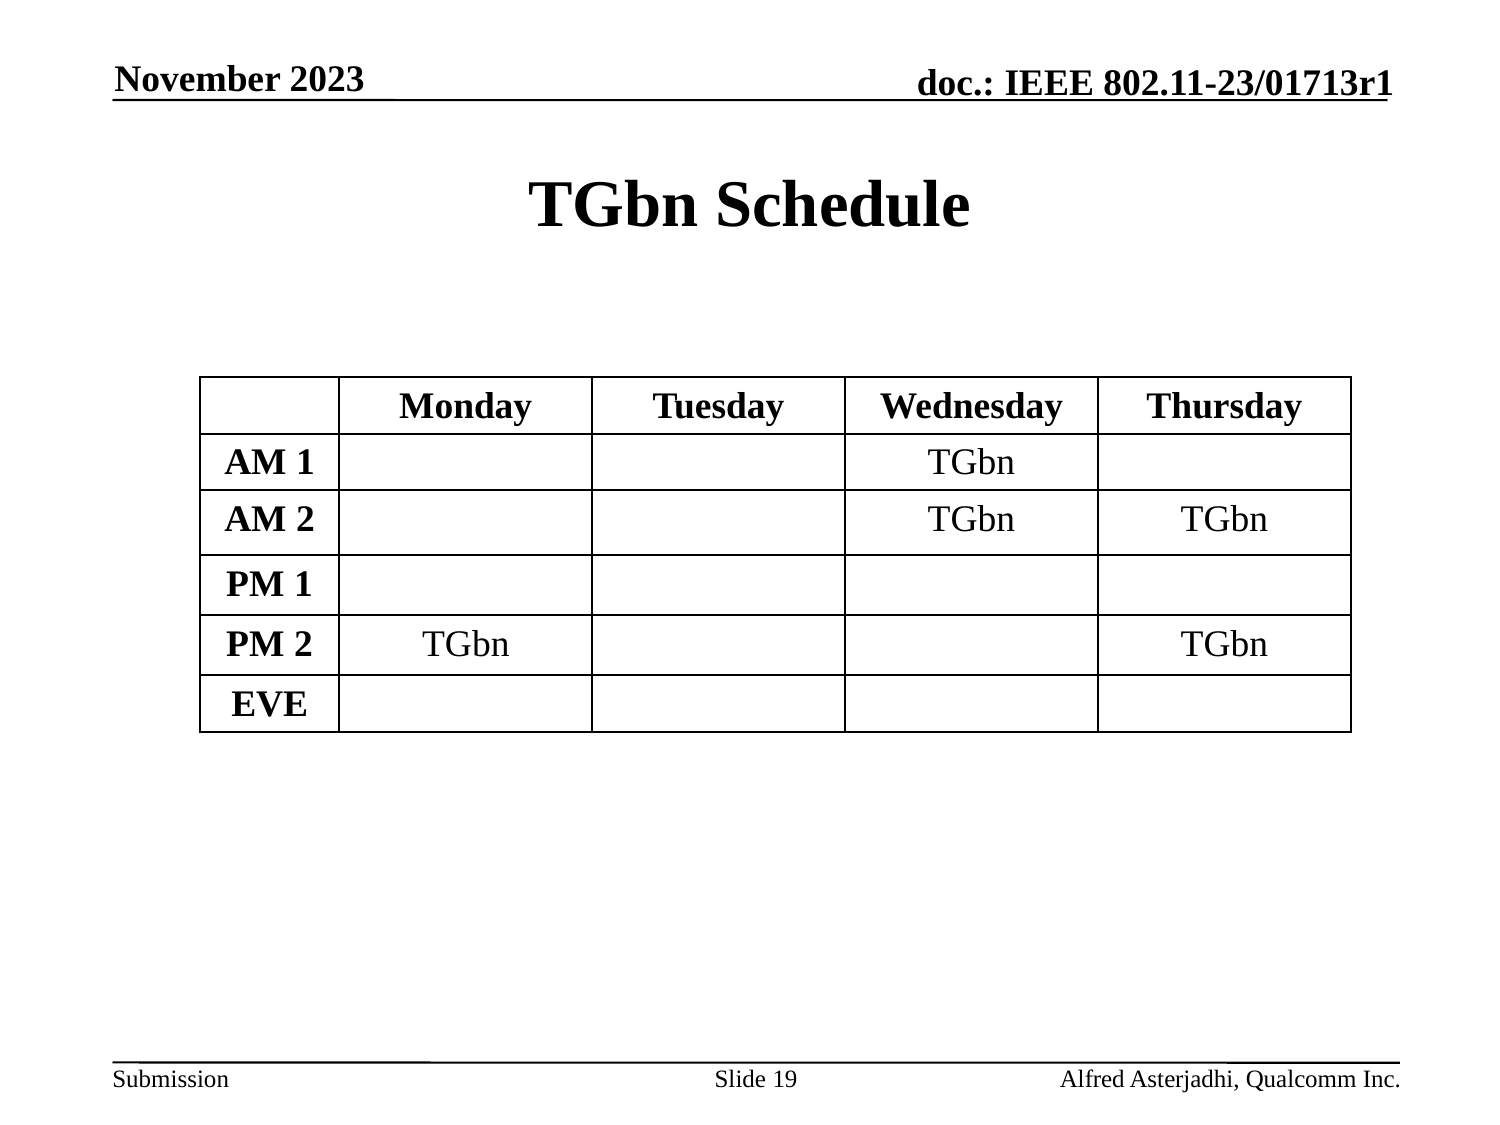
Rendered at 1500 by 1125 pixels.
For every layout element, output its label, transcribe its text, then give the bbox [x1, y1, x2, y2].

table_cell [593, 616, 844, 674]
table_cell AM 2 [201, 491, 338, 554]
table_header [201, 378, 338, 433]
table_header Wednesday [846, 378, 1097, 433]
table_cell [340, 491, 591, 554]
table_cell [593, 435, 844, 489]
table_header Tuesday [593, 378, 844, 433]
table_header Thursday [1099, 378, 1350, 433]
table_cell [846, 556, 1097, 614]
table_cell [846, 616, 1097, 674]
table_cell TGbn [846, 491, 1097, 554]
table_cell [593, 491, 844, 554]
table_cell PM 2 [201, 616, 338, 674]
table_cell [340, 435, 591, 489]
table_cell [1099, 435, 1350, 489]
table_cell [593, 676, 844, 731]
table_cell EVE [201, 676, 338, 731]
table_cell TGbn [846, 435, 1097, 489]
table_cell PM 1 [201, 556, 338, 614]
table_cell [1099, 676, 1350, 731]
title TGbn Schedule [112, 112, 1388, 288]
table_cell AM 1 [201, 435, 338, 489]
table_cell [846, 676, 1097, 731]
table_cell [1099, 556, 1350, 614]
table_cell TGbn [340, 616, 591, 674]
table_header Monday [340, 378, 591, 433]
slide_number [114, 54, 423, 100]
table_cell [593, 556, 844, 614]
table_cell TGbn [1099, 616, 1350, 674]
slide_number Slide 19 [712, 1061, 800, 1123]
table_cell [340, 556, 591, 614]
footer Alfred Asterjadhi, Qualcomm Inc. [878, 1061, 1402, 1093]
table_cell [340, 676, 591, 731]
table_cell TGbn [1099, 491, 1350, 554]
